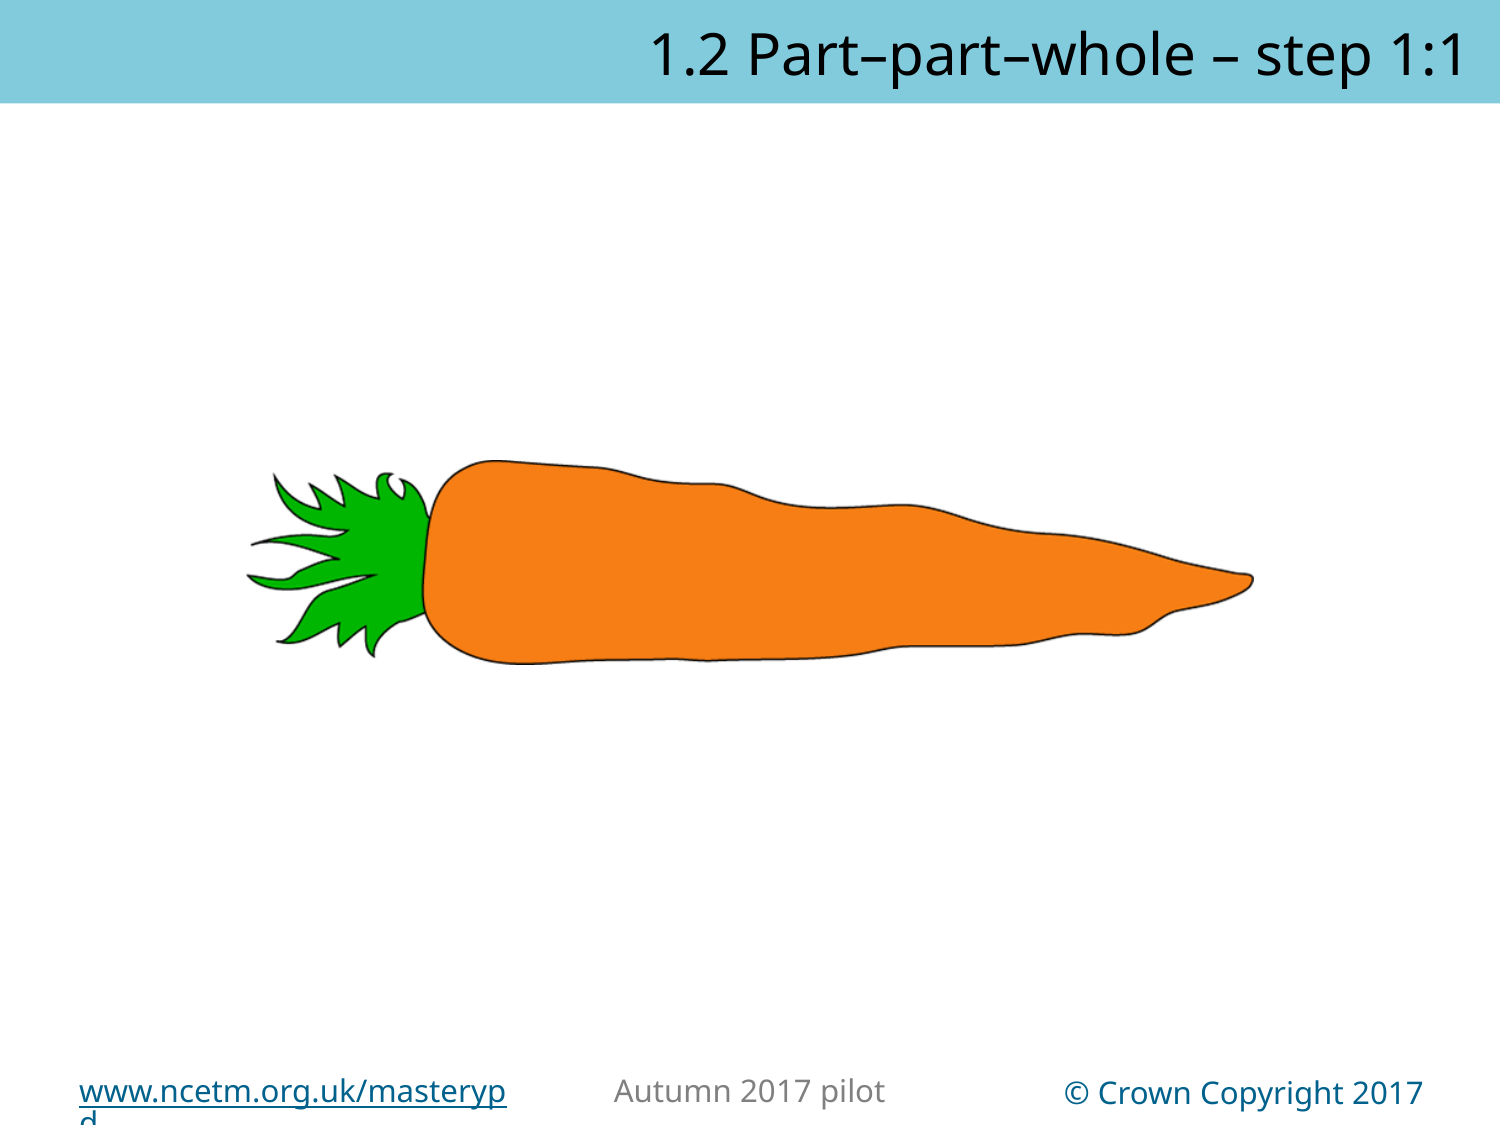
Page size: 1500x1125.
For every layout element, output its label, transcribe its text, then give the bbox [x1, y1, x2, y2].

picture [246, 460, 1254, 665]
list 1.2 Part–part–whole – step 1:1 [0, 0, 1500, 104]
